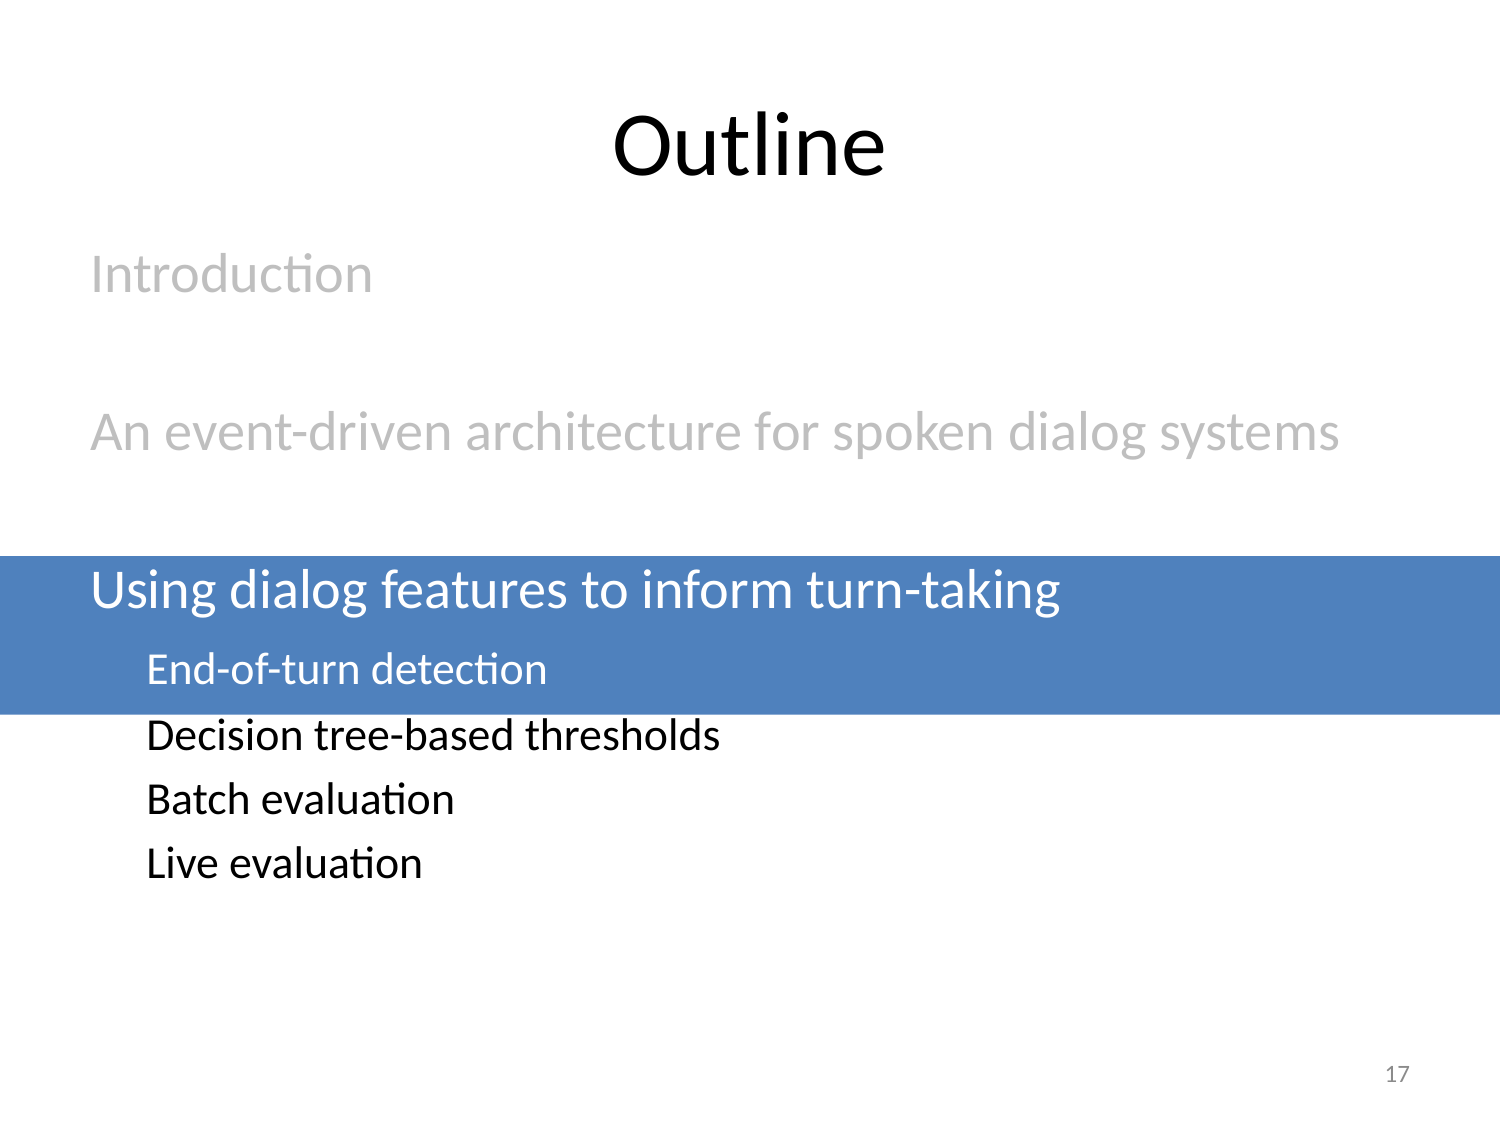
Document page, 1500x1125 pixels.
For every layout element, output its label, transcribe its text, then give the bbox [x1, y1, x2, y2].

text_box [1425, 554, 1500, 717]
slide_number 17 [1074, 1042, 1425, 1103]
title Outline [75, 45, 1425, 229]
text_box [0, 554, 75, 717]
list Introduction An event-driven architecture for spoken dialog systems Using dialog features to inform turn-taking End-of-turn detection Decision tree-based thresholds Batch evaluation Live evaluation [75, 229, 1425, 1005]
